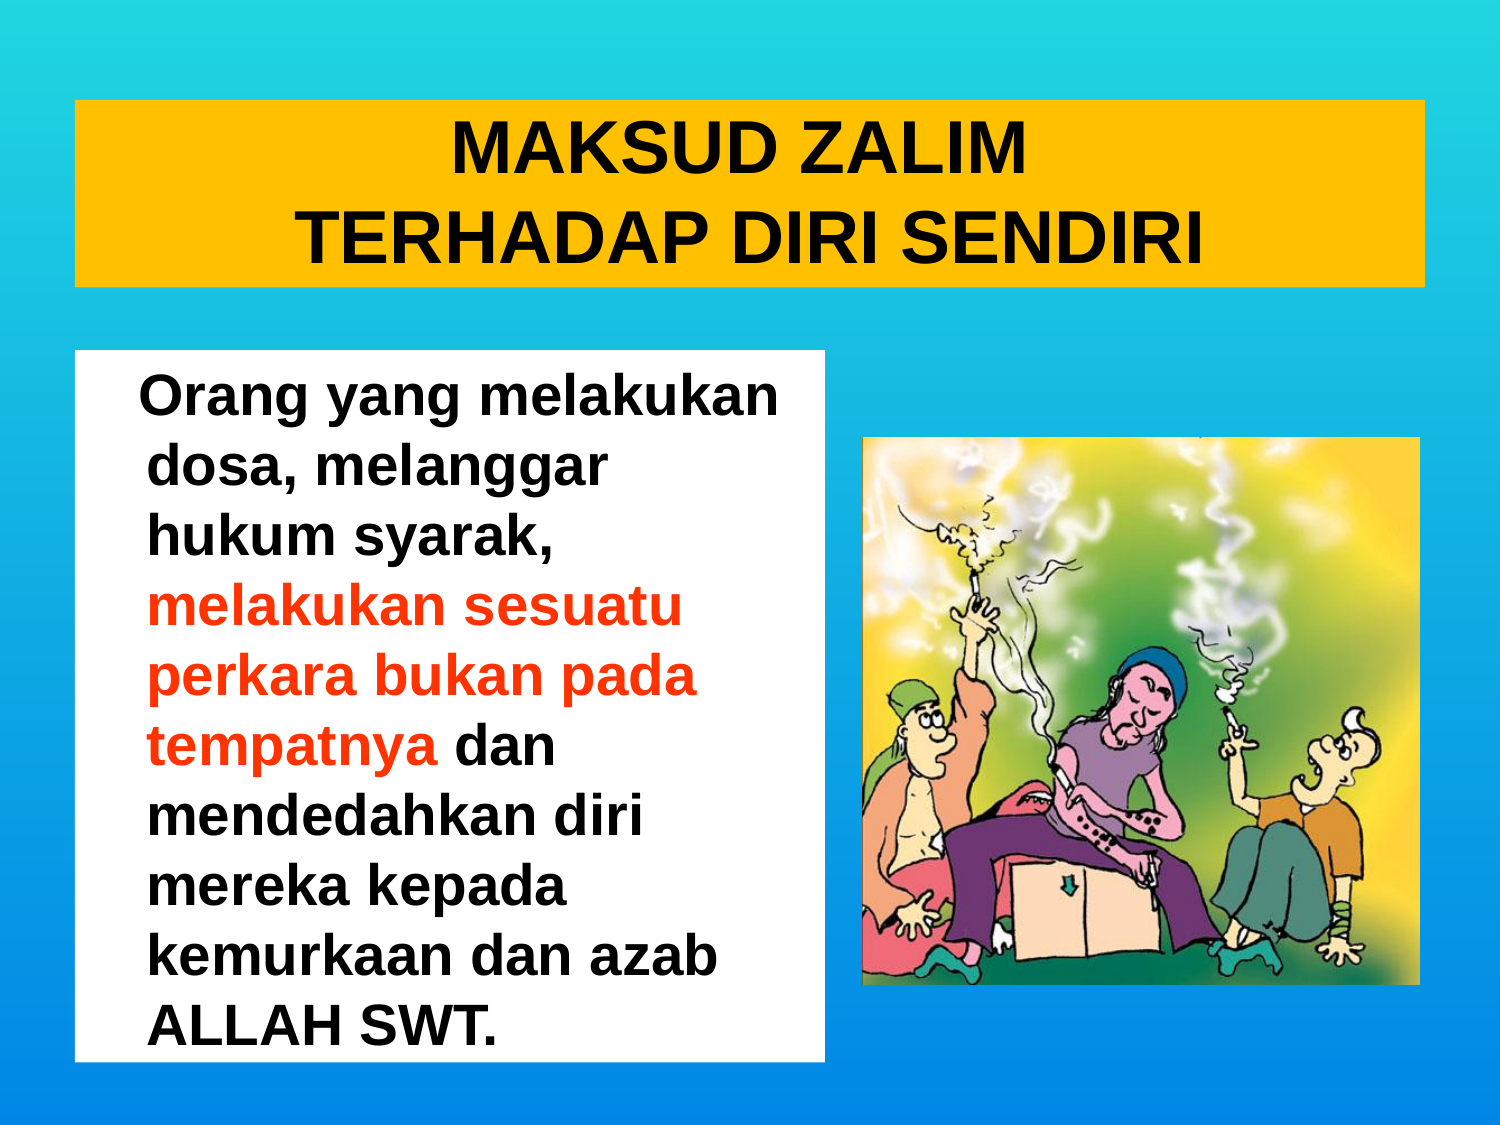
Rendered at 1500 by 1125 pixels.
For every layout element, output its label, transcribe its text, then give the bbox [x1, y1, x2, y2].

picture [825, 437, 1500, 985]
text_box Orang yang melakukan dosa, melanggar hukum syarak, melakukan sesuatu perkara bukan pada tempatnya dan mendedahkan diri mereka kepada kemurkaan dan azab ALLAH SWT. [74, 350, 825, 1063]
text_box MAKSUD ZALIM TERHADAP DIRI SENDIRI [74, 99, 1425, 288]
